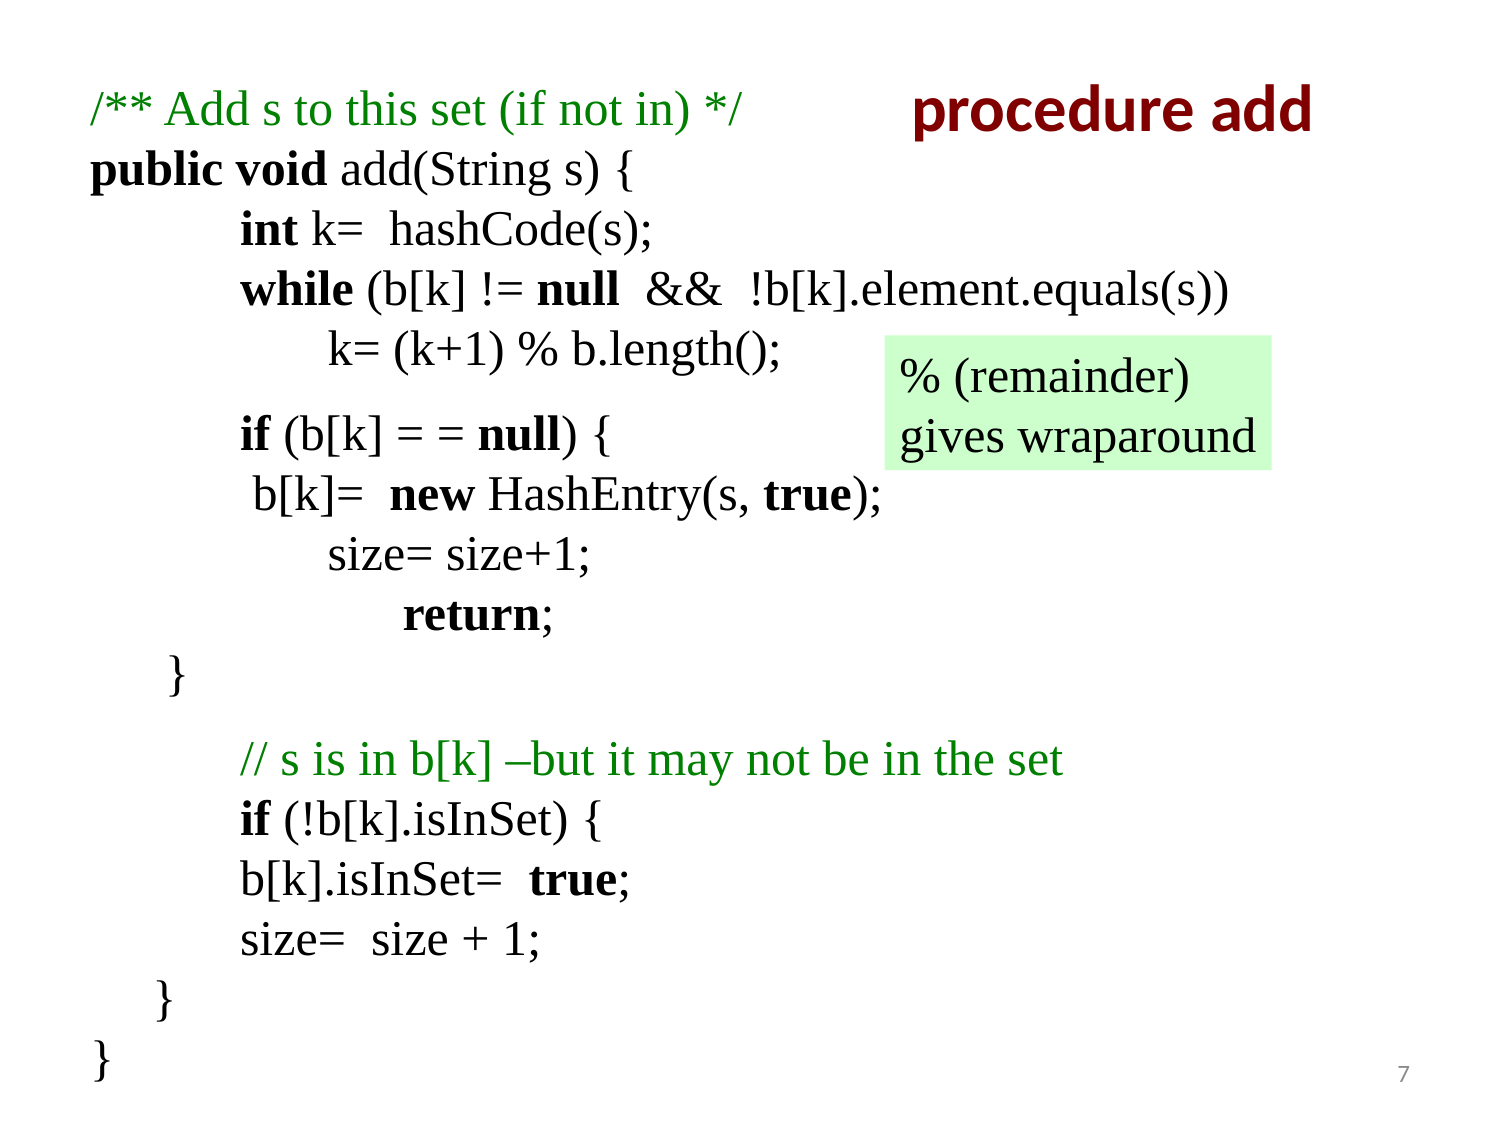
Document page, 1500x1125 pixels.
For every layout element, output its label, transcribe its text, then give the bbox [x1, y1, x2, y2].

text_box % (remainder) gives wraparound [884, 335, 1272, 471]
title procedure add [877, 57, 1349, 153]
slide_number 7 [1074, 1042, 1425, 1103]
list /** Add s to this set (if not in) */ public void add(String s) { int k= hashCode(s); while (b[k] != null && !b[k].element.equals(s)) k= (k+1) % b.length(); if (b[k] = = null) { b[k]= new HashEntry(s, true); size= size+1; return; } // s is in b[k] –but it may not be in the set if (!b[k].isInSet) { b[k].isInSet= true; size= size + 1; } } [75, 67, 1425, 1053]
